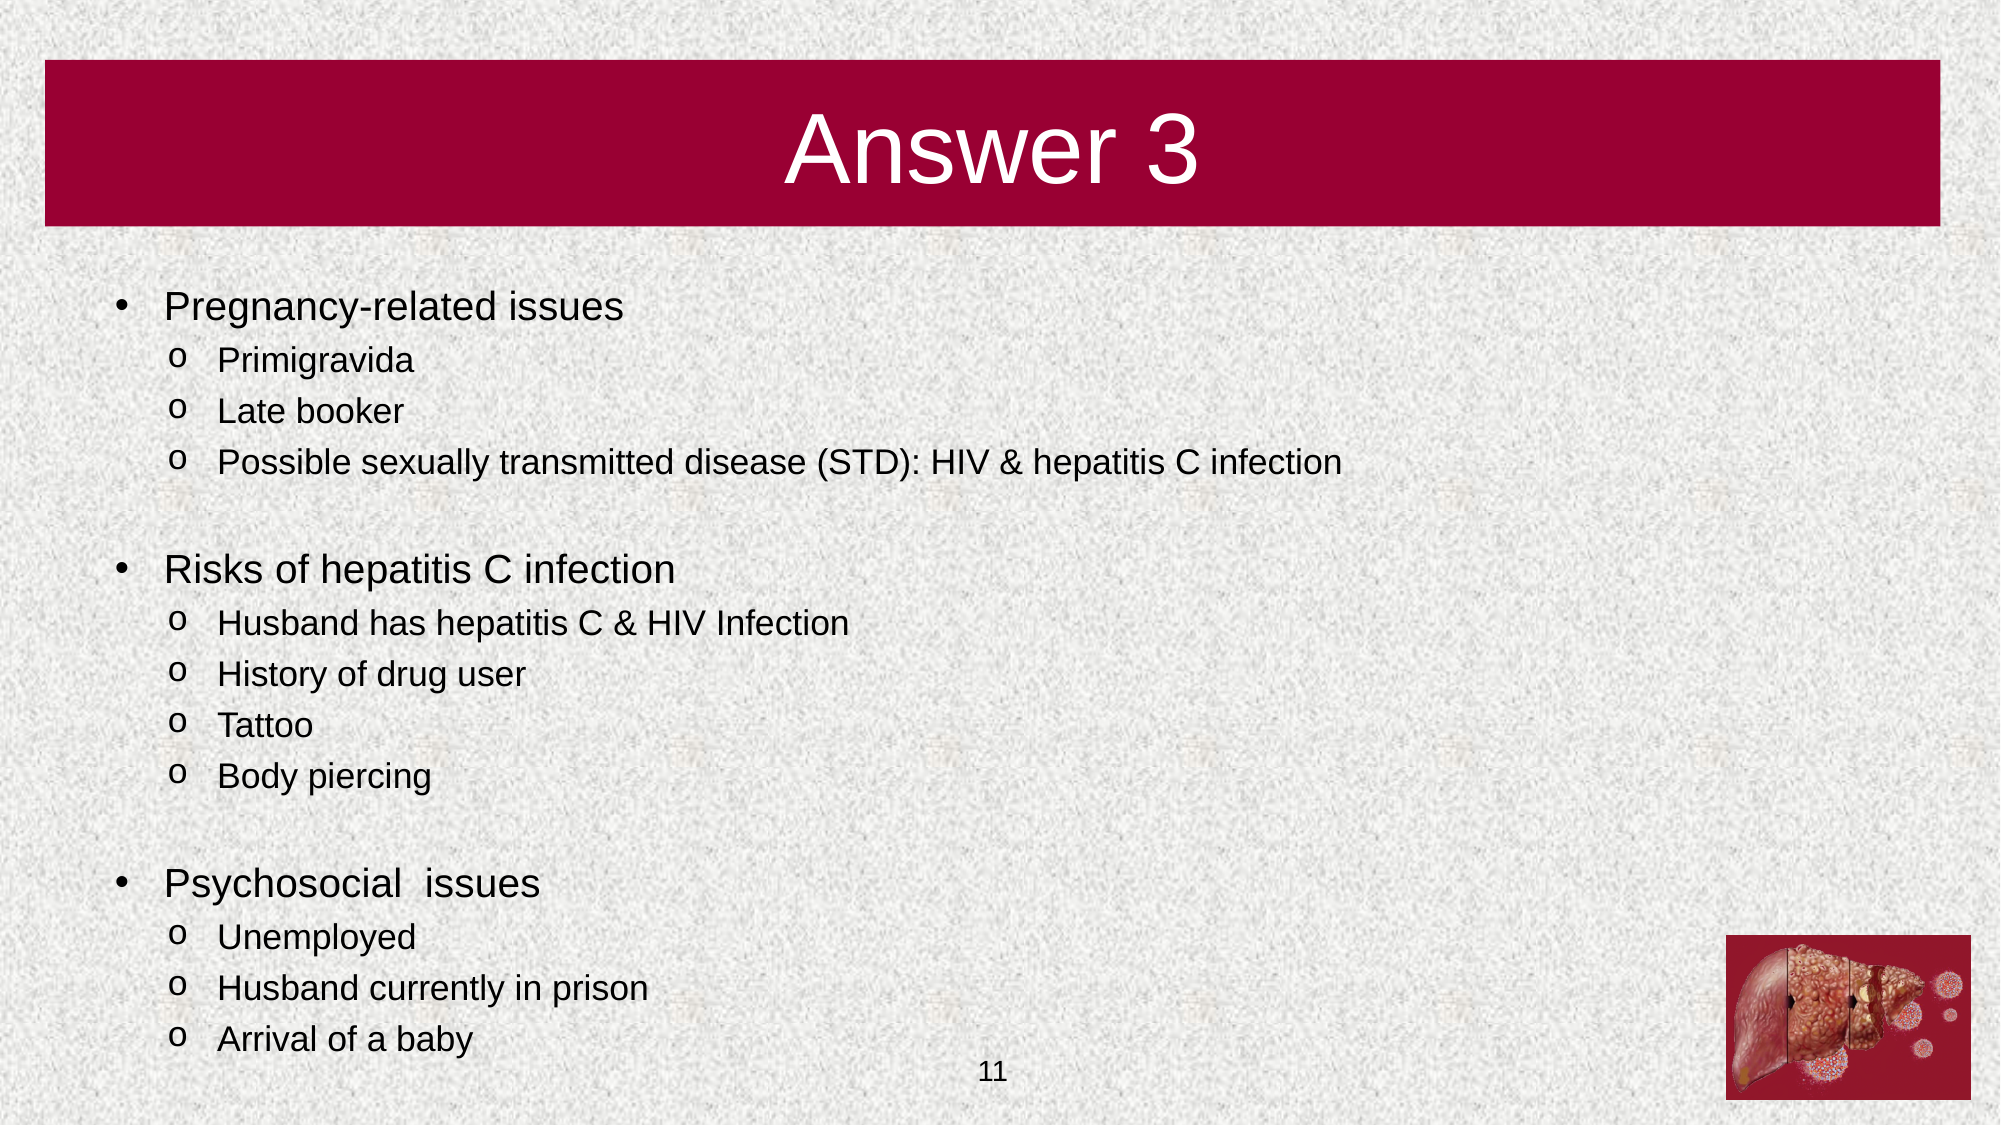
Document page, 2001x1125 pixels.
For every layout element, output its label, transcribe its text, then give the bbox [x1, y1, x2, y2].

slide_number ‹#› [759, 1039, 1227, 1100]
text_box Answer 3 [45, 59, 1941, 227]
picture [0, 0, 2001, 1125]
list Pregnancy-related issues Primigravida Late booker Possible sexually transmitted disease (STD): HIV & hepatitis C infection Risks of hepatitis C infection Husband has hepatitis C & HIV Infection History of drug user Tattoo Body piercing Psychosocial issues Unemployed Husband currently in prison Arrival of a baby [99, 262, 1900, 1079]
